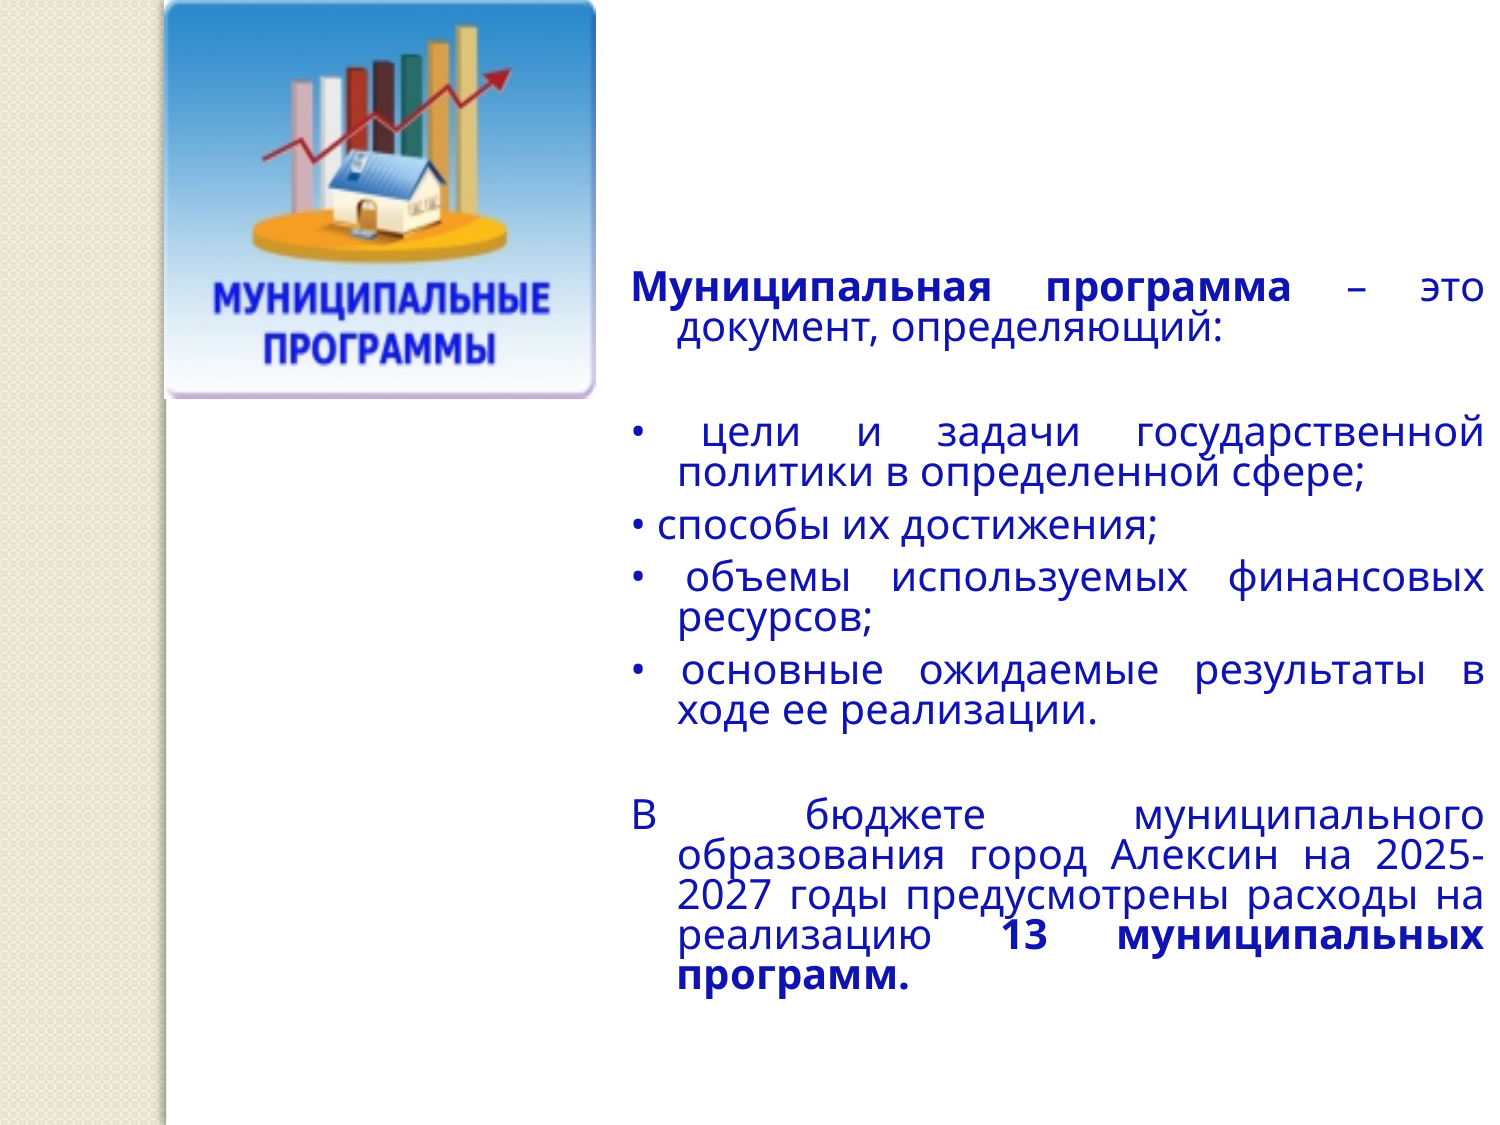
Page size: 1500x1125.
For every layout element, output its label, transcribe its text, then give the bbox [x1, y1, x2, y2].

list Муниципальная программа – это документ, определяющий: • цели и задачи государственной политики в определенной сфере; • способы их достижения; • объемы используемых финансовых ресурсов; • основные ожидаемые результаты в ходе ее реализации. В бюджете муниципального образования город Алексин на 2025-2027 годы предусмотрены расходы на реализацию 13 муниципальных программ. [602, 262, 1500, 1005]
picture [163, 0, 596, 399]
